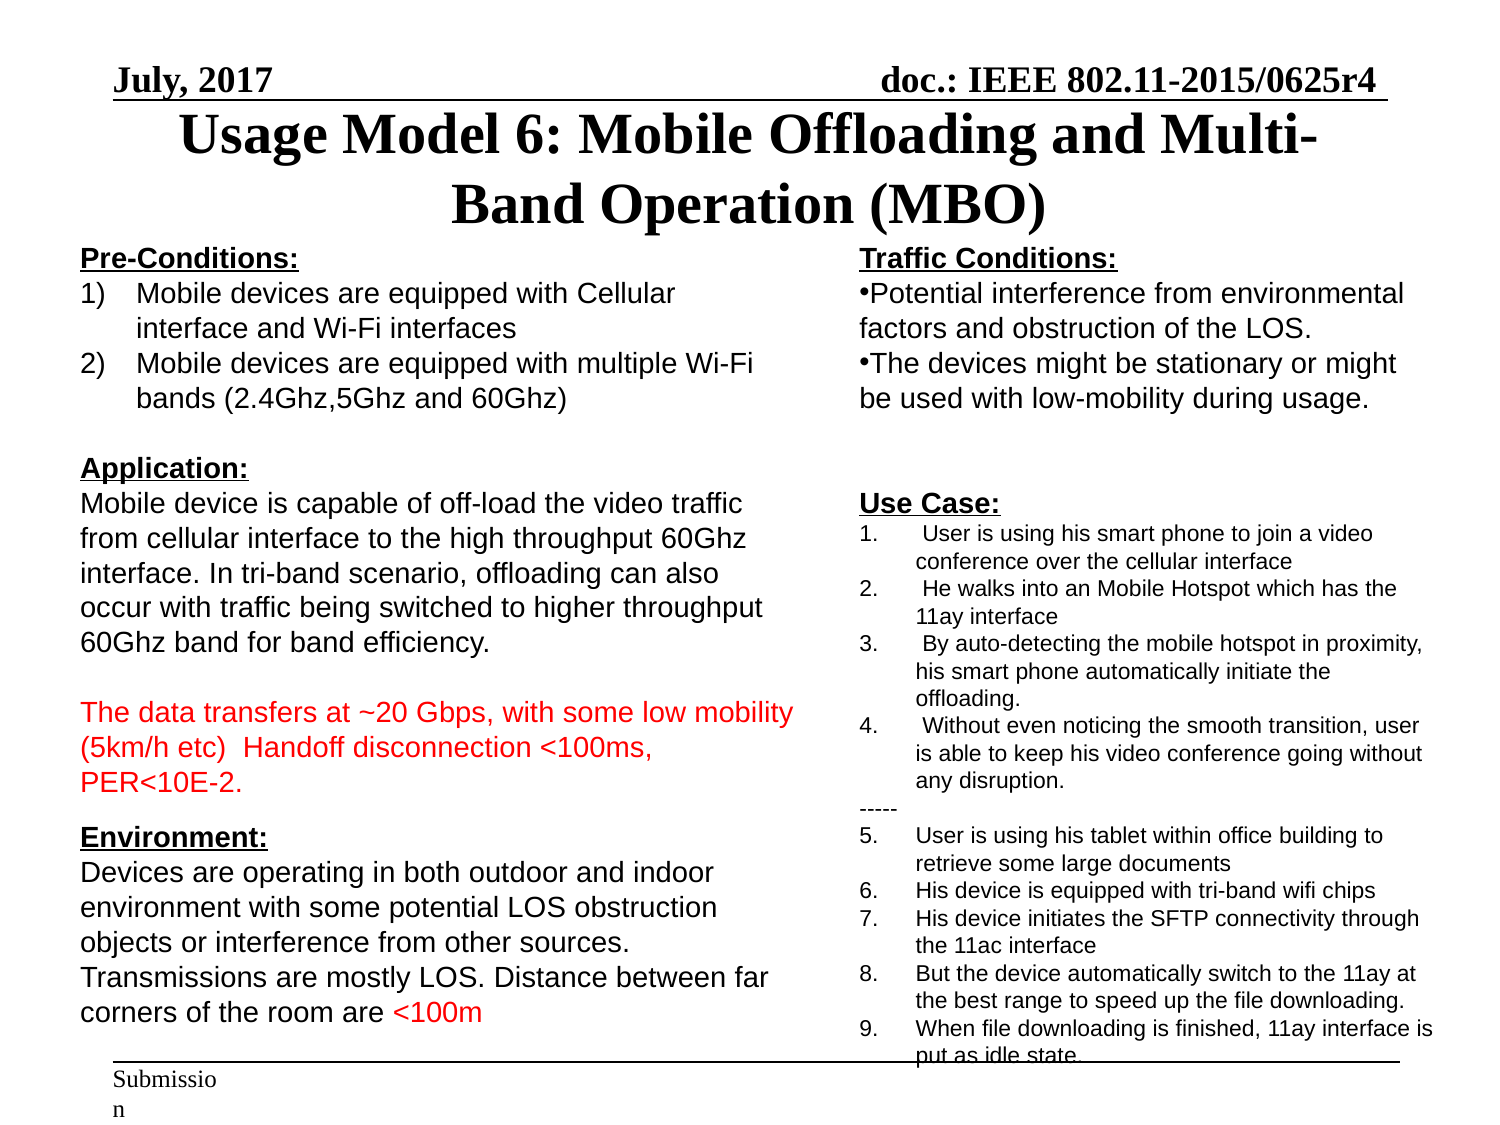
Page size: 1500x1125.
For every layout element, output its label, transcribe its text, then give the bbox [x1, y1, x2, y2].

text_box Traffic Conditions: Potential interference from environmental factors and obstruction of the LOS. The devices might be stationary or might be used with low-mobility during usage. Use Case: User is using his smart phone to join a video conference over the cellular interface He walks into an Mobile Hotspot which has the 11ay interface By auto-detecting the mobile hotspot in proximity, his smart phone automatically initiate the offloading. Without even noticing the smooth transition, user is able to keep his video conference going without any disruption. ----- User is using his tablet within office building to retrieve some large documents His device is equipped with tri-band wifi chips His device initiates the SFTP connectivity through the 11ac interface But the device automatically switch to the 11ay at the best range to speed up the file downloading. When file downloading is finished, 11ay interface is put as idle state. [844, 231, 1451, 1106]
text_box Pre-Conditions: Mobile devices are equipped with Cellular interface and Wi-Fi interfaces Mobile devices are equipped with multiple Wi-Fi bands (2.4Ghz,5Ghz and 60Ghz) Application: Mobile device is capable of off-load the video traffic from cellular interface to the high throughput 60Ghz interface. In tri-band scenario, offloading can also occur with traffic being switched to higher throughput 60Ghz band for band efficiency. The data transfers at ~20 Gbps, with some low mobility (5km/h etc) Handoff disconnection <100ms, PER<10E-2. Environment: Devices are operating in both outdoor and indoor environment with some potential LOS obstruction objects or interference from other sources. Transmissions are mostly LOS. Distance between far corners of the room are <100m [64, 231, 811, 1080]
title Usage Model 6: Mobile Offloading and Multi-Band Operation (MBO) [112, 78, 1388, 254]
